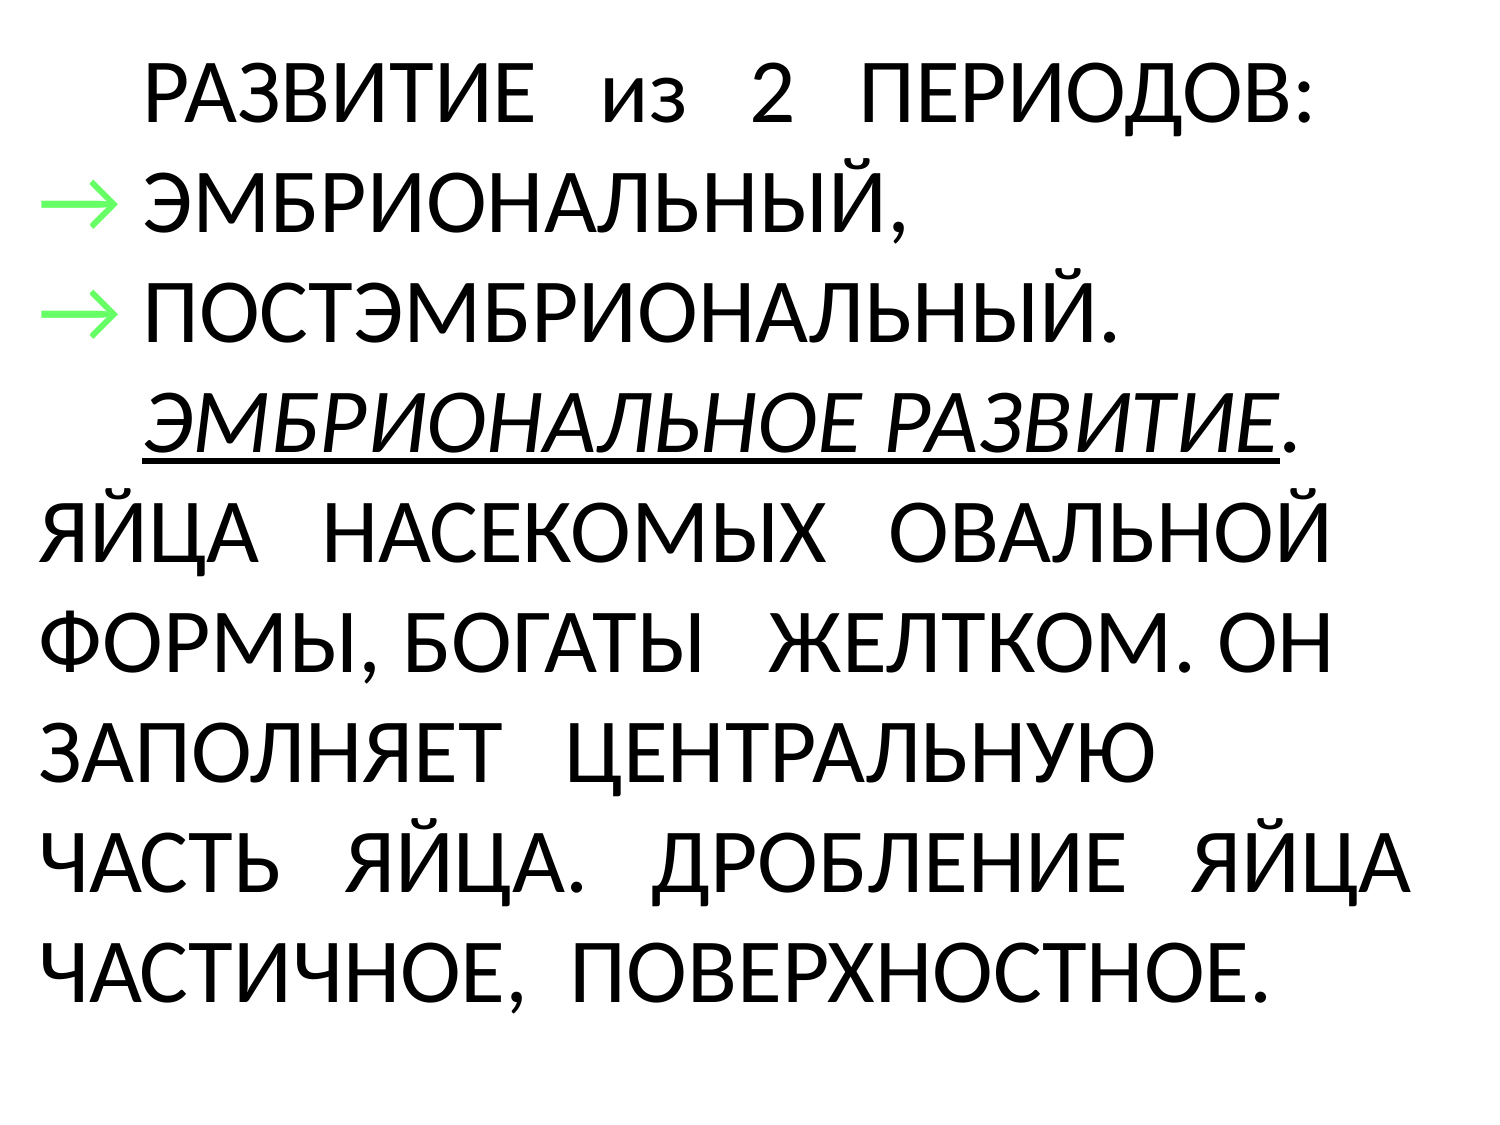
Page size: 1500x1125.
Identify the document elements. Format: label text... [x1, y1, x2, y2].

title РАЗВИТИЕ из 2 ПЕРИОДОВ: → ЭМБРИОНАЛЬНЫЙ, → ПОСТЭМБРИОНАЛЬНЫЙ. ЭМБРИОНАЛЬНОЕ РАЗВИТИЕ. ЯЙЦА НАСЕКОМЫХ ОВАЛЬНОЙ ФОРМЫ, БОГАТЫ ЖЕЛТКОМ. ОН ЗАПОЛНЯЕТ ЦЕНТРАЛЬНУЮ ЧАСТЬ ЯЙЦА. ДРОБЛЕНИЕ ЯЙЦА ЧАСТИЧНОЕ, ПОВЕРХНОСТНОЕ. [23, 23, 1477, 1102]
